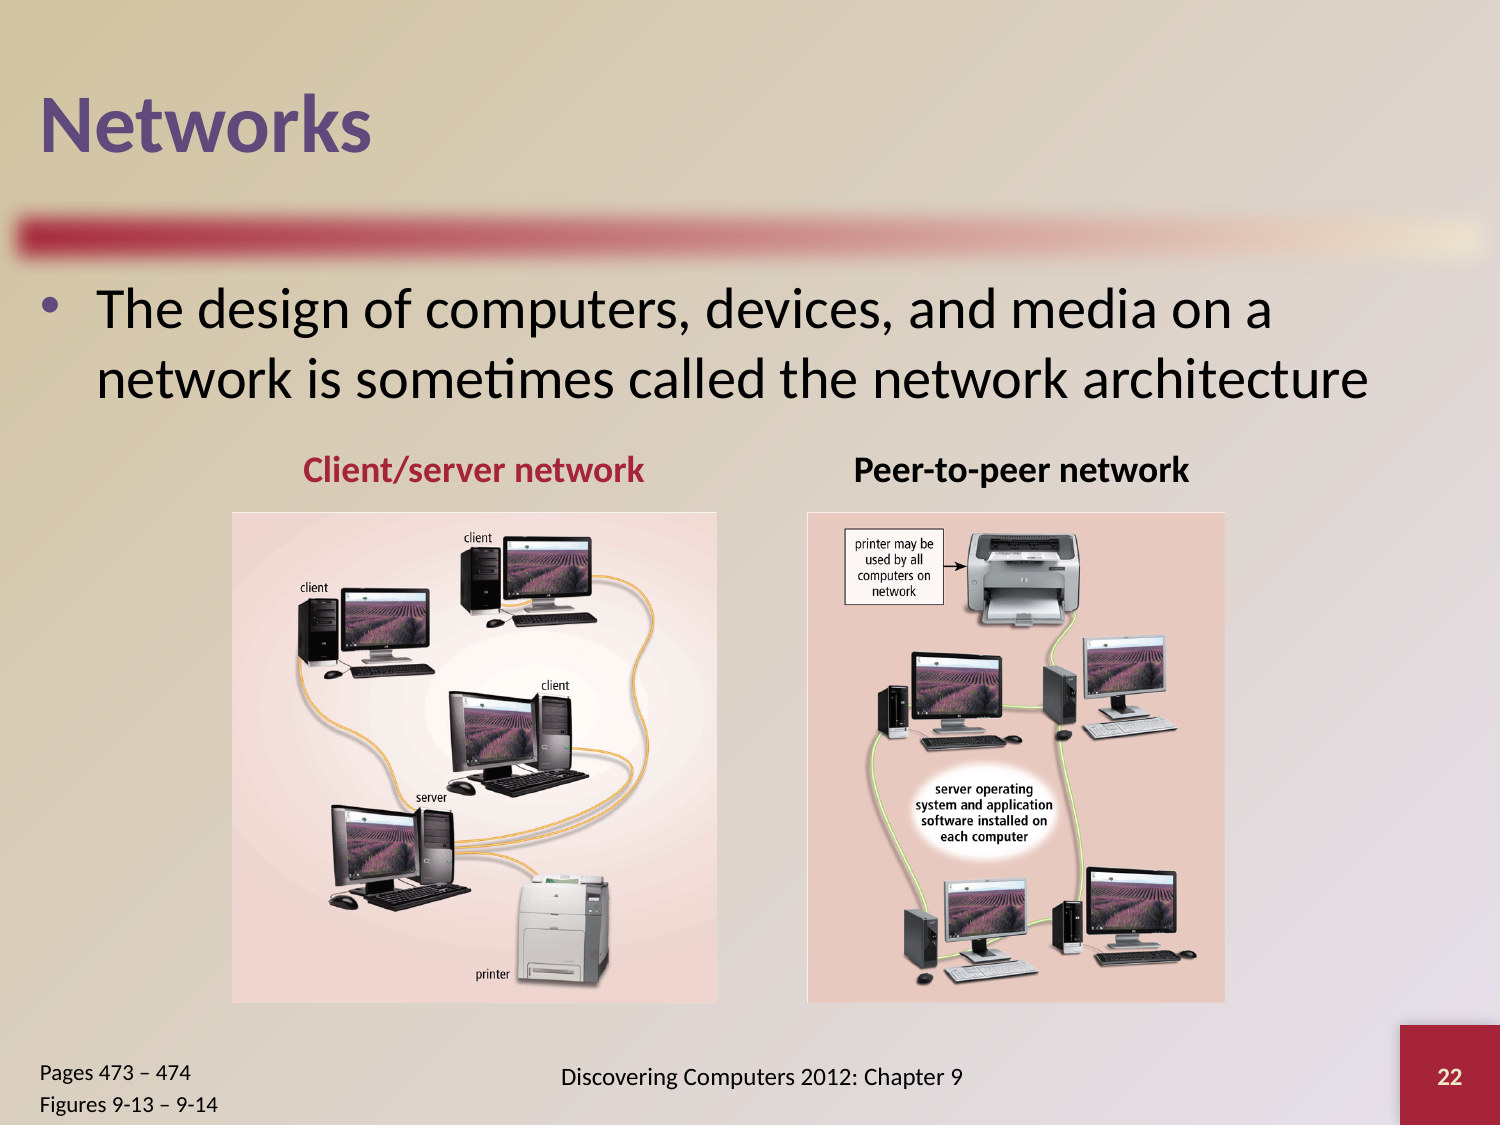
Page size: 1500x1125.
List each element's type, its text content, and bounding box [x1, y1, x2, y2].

footer Discovering Computers 2012: Chapter 9 [450, 1037, 1075, 1113]
slide_number 22 [1400, 1025, 1500, 1125]
list Pages 473 – 474 Figures 9-13 – 9-14 [24, 1050, 300, 1125]
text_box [807, 437, 1226, 1004]
title Networks [24, 24, 1475, 213]
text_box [232, 437, 717, 1003]
list The design of computers, devices, and media on a network is sometimes called the network architecture [24, 262, 1475, 1025]
